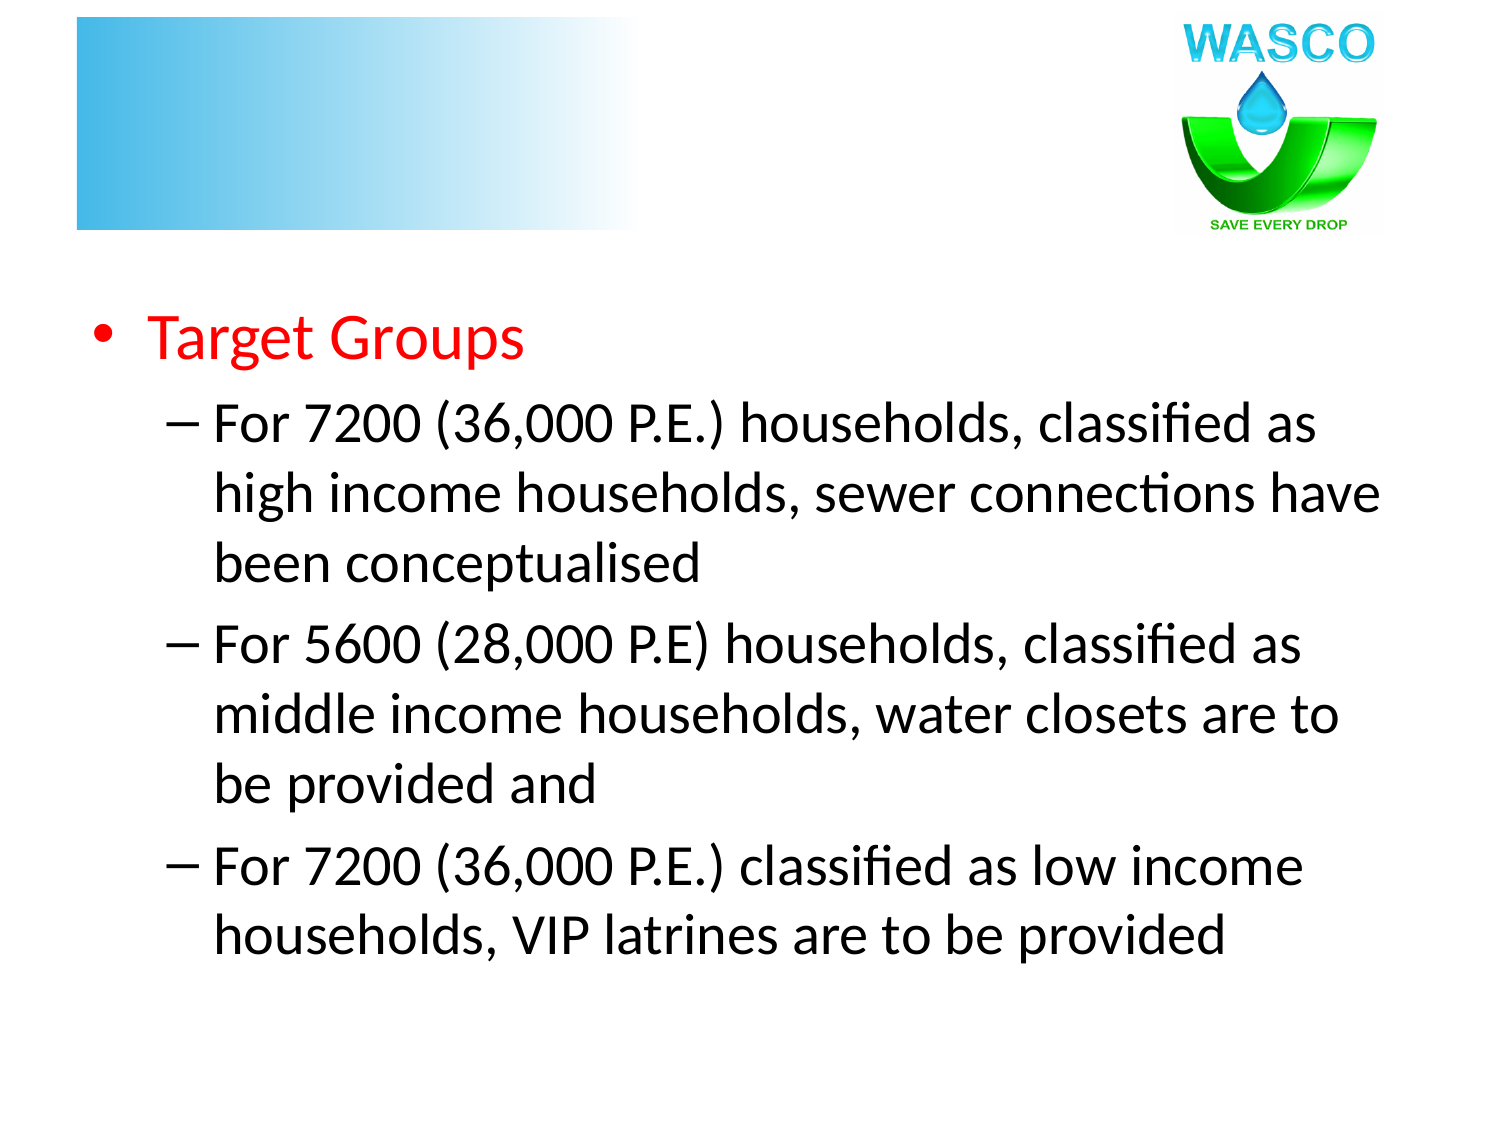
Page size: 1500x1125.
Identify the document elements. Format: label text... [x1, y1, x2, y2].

text_box [76, 17, 640, 230]
picture [1174, 12, 1384, 234]
list Target Groups For 7200 (36,000 P.E.) households, classified as high income households, sewer connections have been conceptualised For 5600 (28,000 P.E) households, classified as middle income households, water closets are to be provided and For 7200 (36,000 P.E.) classified as low income households, VIP latrines are to be provided [76, 284, 1427, 1028]
